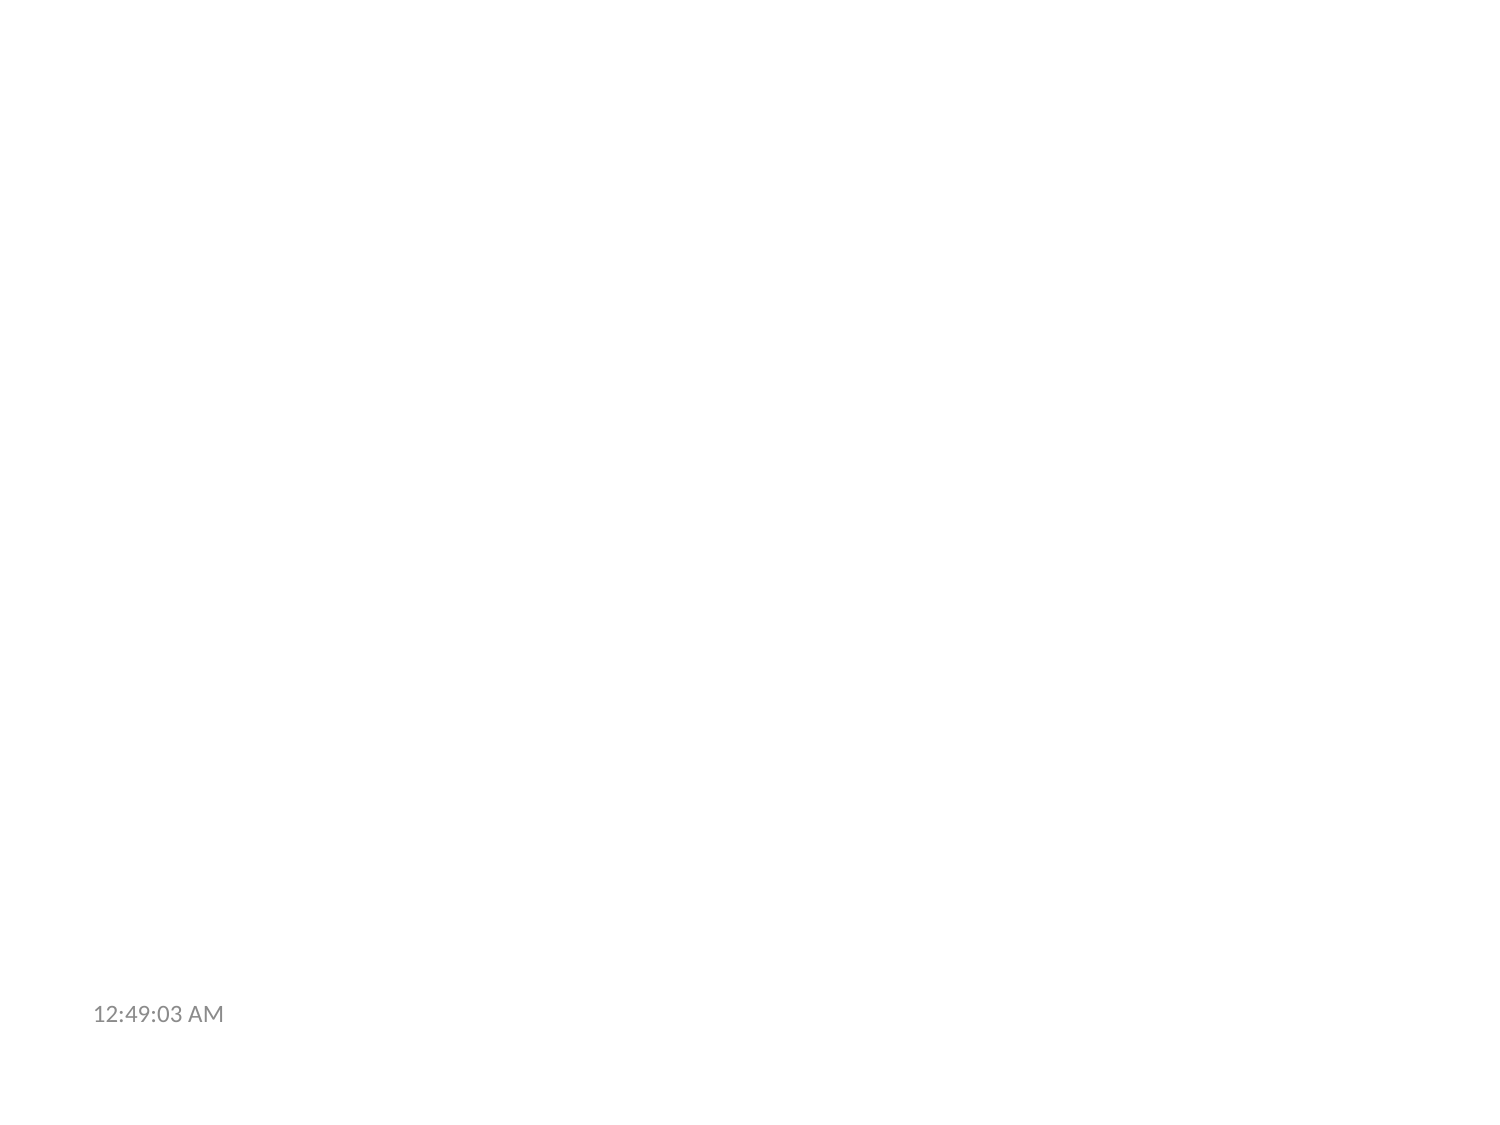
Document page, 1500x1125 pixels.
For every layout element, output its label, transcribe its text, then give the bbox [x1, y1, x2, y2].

text_box 3:35:09 PM [77, 982, 428, 1043]
